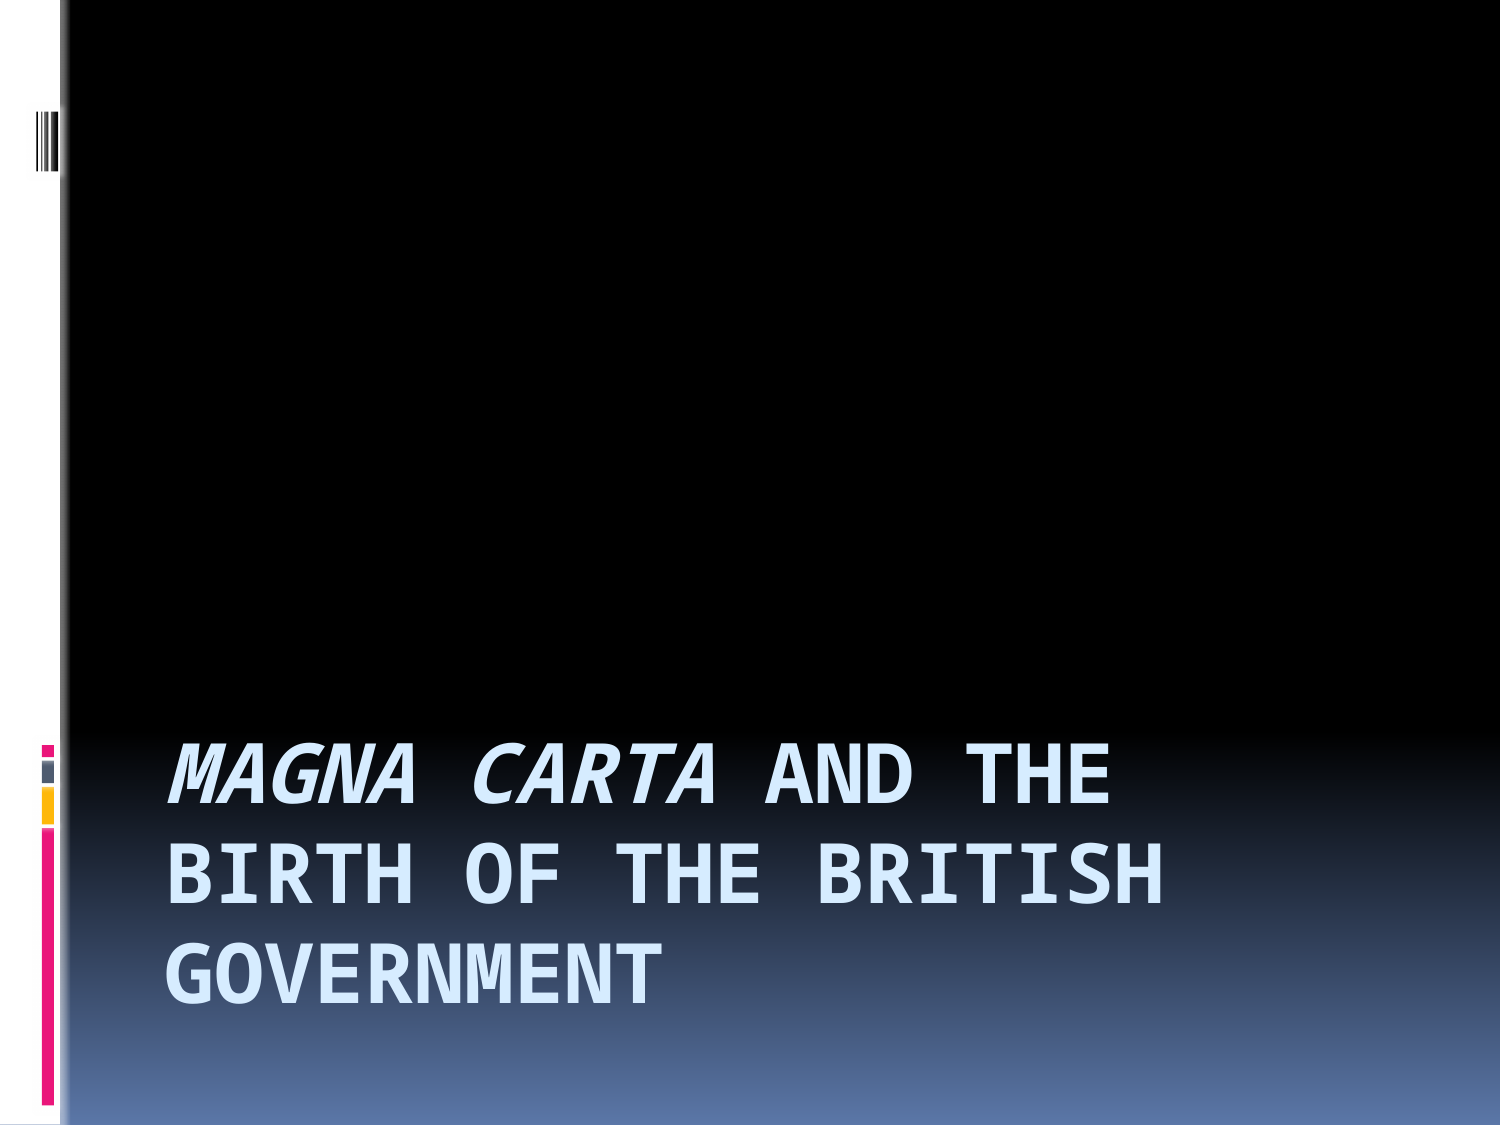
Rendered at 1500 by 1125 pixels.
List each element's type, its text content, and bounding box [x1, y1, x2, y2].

title Magna Carta and the birth of the British Government [150, 712, 1425, 1037]
